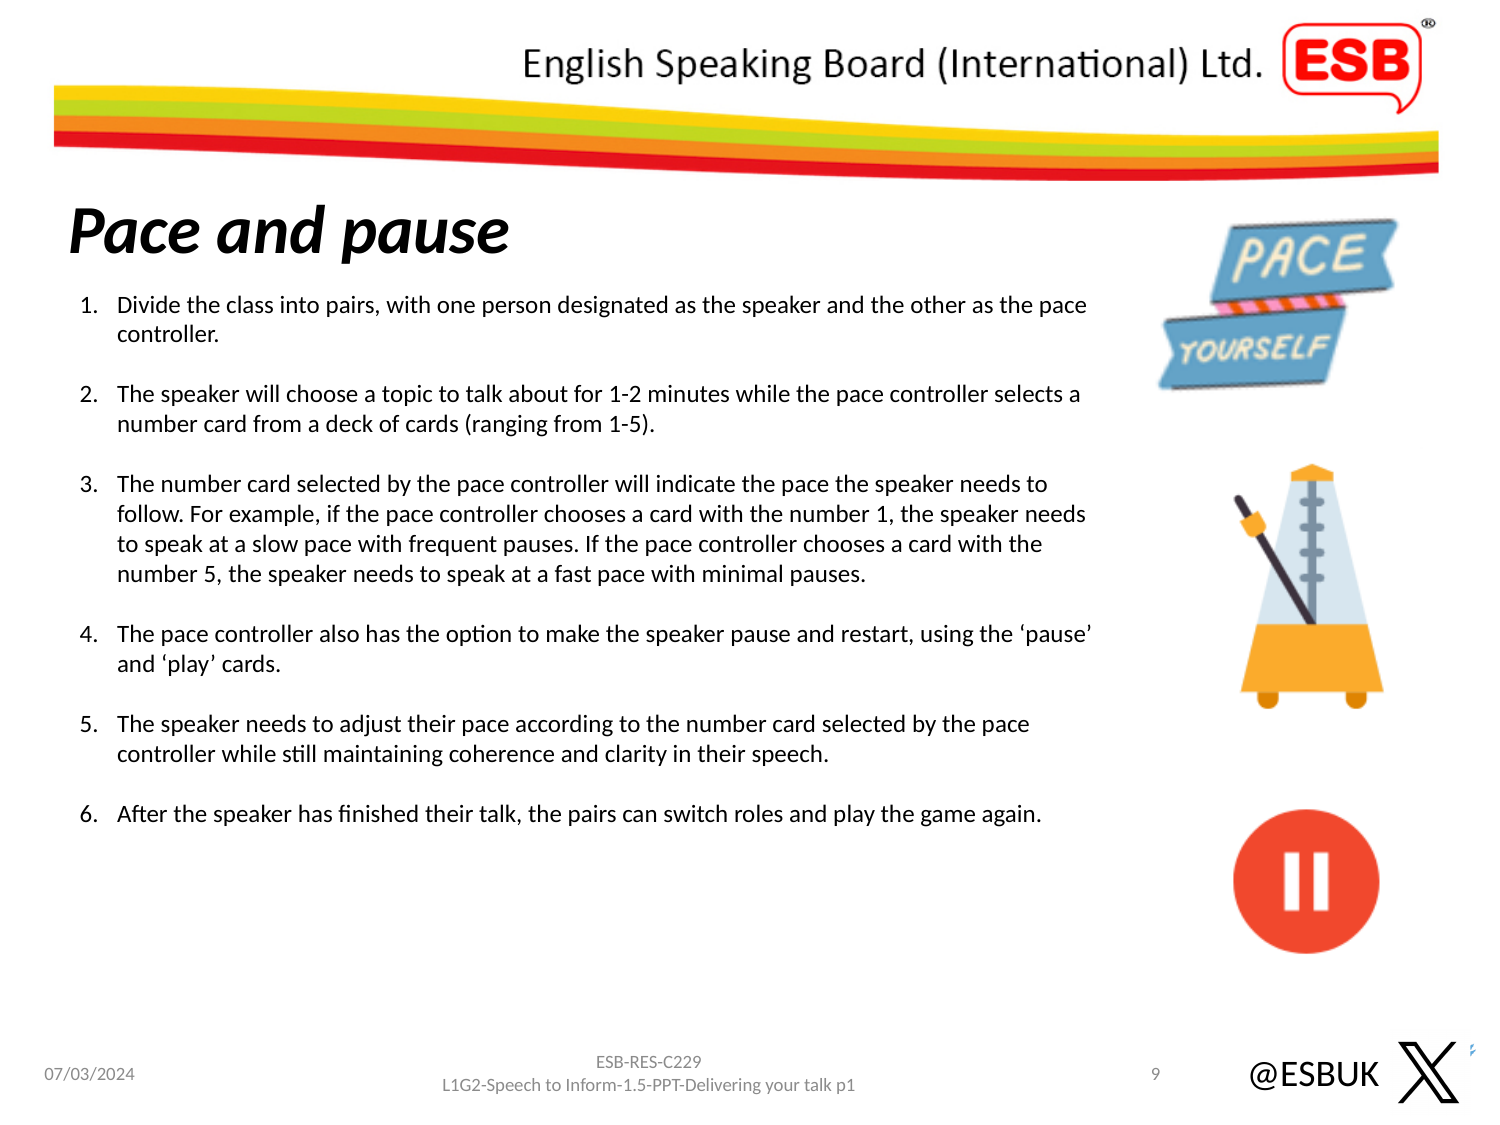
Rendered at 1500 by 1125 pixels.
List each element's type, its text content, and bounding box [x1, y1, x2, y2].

footer ESB-RES-C229 L1G2-Speech to Inform-1.5-PPT-Delivering your talk p1 [395, 1042, 902, 1103]
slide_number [29, 1042, 367, 1103]
picture [0, 0, 1500, 411]
slide_number 9 [930, 1042, 1176, 1103]
picture [1390, 1029, 1476, 1116]
picture [1196, 783, 1419, 976]
picture [1203, 447, 1423, 742]
title Pace and pause [53, 184, 1347, 279]
text_box Divide the class into pairs, with one person designated as the speaker and the other as the pace controller. The speaker will choose a topic to talk about for 1-2 minutes while the pace controller selects a number card from a deck of cards (ranging from 1-5). The number card selected by the pace controller will indicate the pace the speaker needs to follow. For example, if the pace controller chooses a card with the number 1, the speaker needs to speak at a slow pace with frequent pauses. If the pace controller chooses a card with the number 5, the speaker needs to speak at a fast pace with minimal pauses. The pace controller also has the option to make the speaker pause and restart, using the ‘pause’ and ‘play’ cards. The speaker needs to adjust their pace according to the number card selected by the pace controller while still maintaining coherence and clarity in their speech. After the speaker has finished their talk, the pairs can switch roles and play the game again. [64, 280, 1128, 835]
